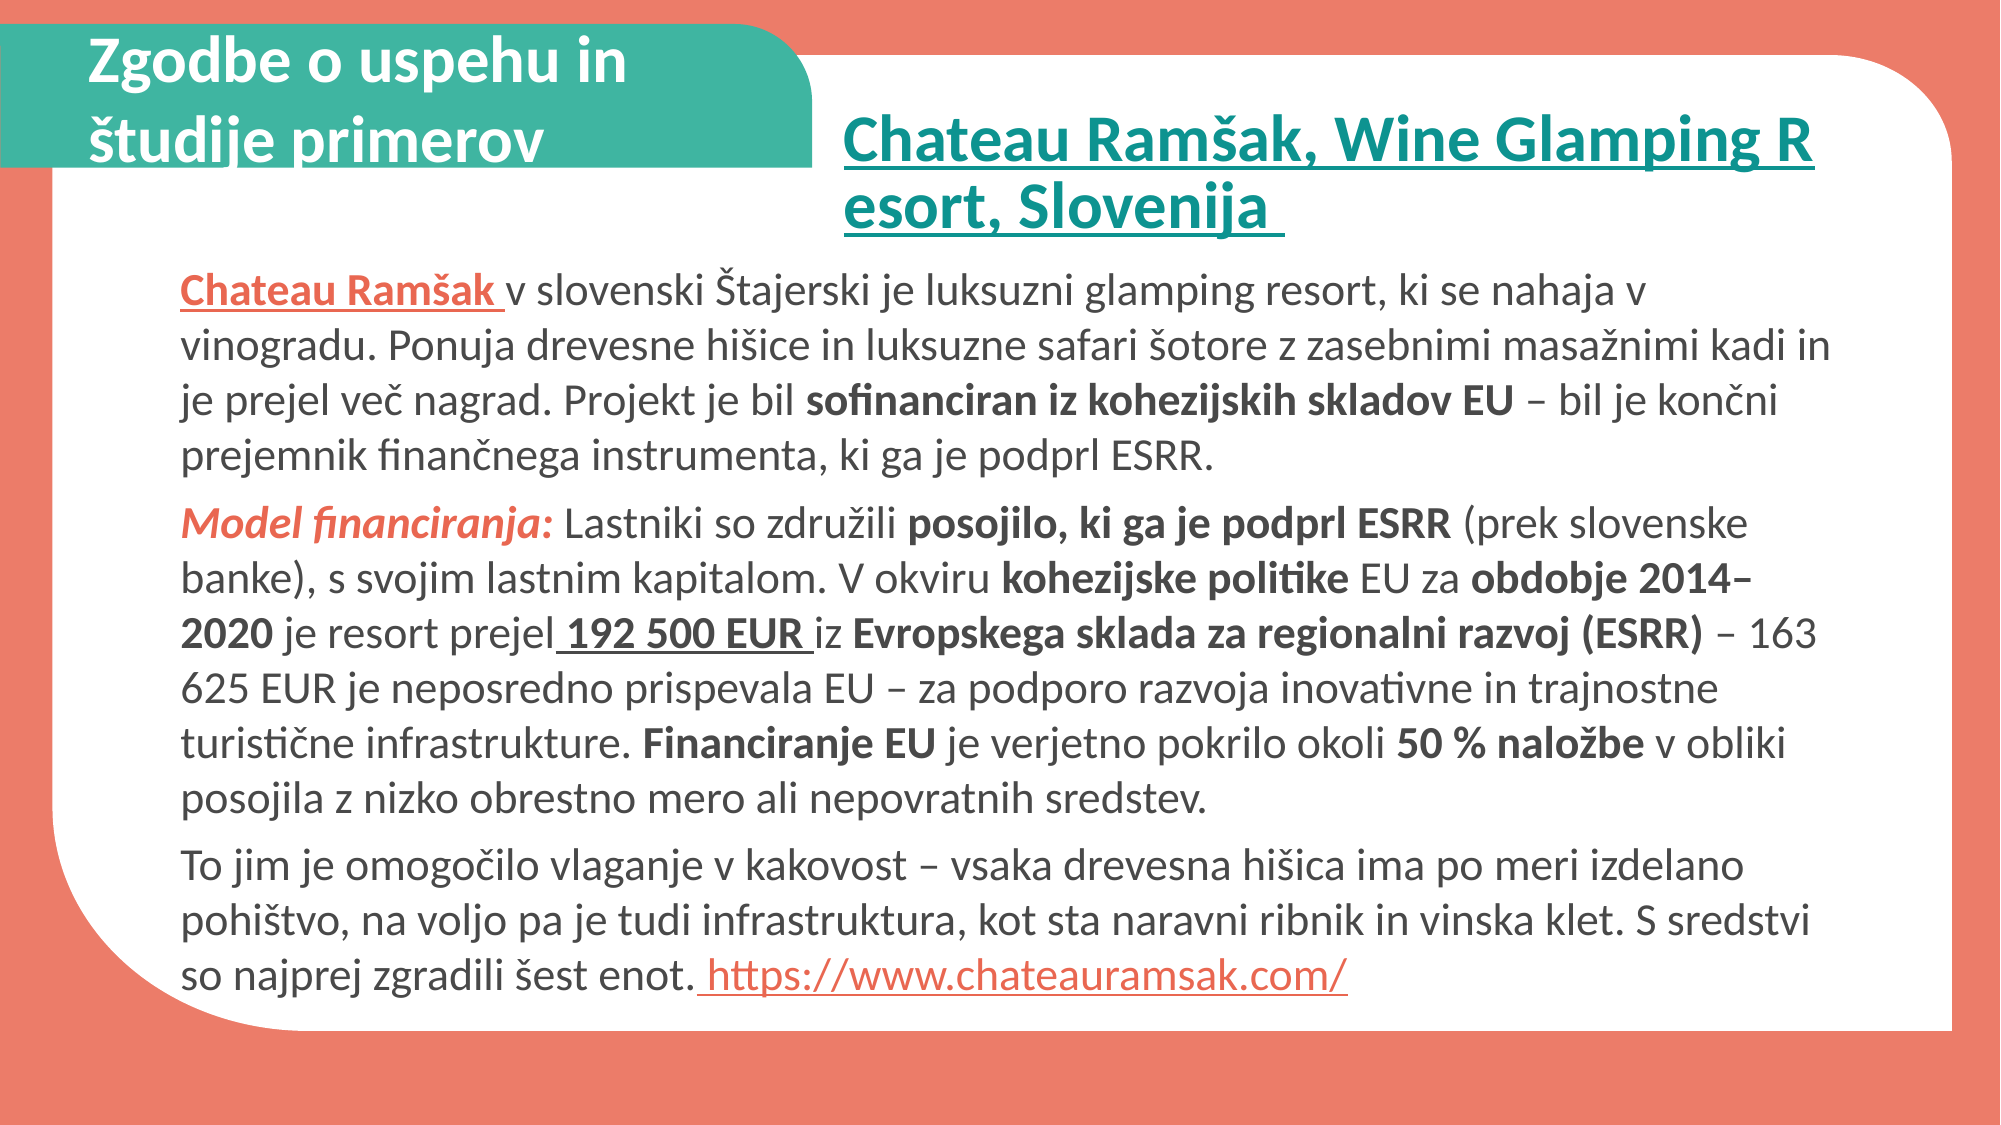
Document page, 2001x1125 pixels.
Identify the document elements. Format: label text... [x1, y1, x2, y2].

text_box Chateau Ramšak, Wine Glamping Resort, Slovenija [828, 87, 1832, 183]
text_box Zgodbe o uspehu in študije primerov [73, 36, 724, 155]
list Chateau Ramšak v slovenski Štajerski je luksuzni glamping resort, ki se nahaja v vinogradu. Ponuja drevesne hišice in luksuzne safari šotore z zasebnimi masažnimi kadi in je prejel več nagrad. Projekt je bil sofinanciran iz kohezijskih skladov EU – bil je končni prejemnik finančnega instrumenta, ki ga je podprl ESRR. Model financiranja: Lastniki so združili posojilo, ki ga je podprl ESRR (prek slovenske banke), s svojim lastnim kapitalom. V okviru kohezijske politike EU za obdobje 2014–2020 je resort prejel 192 500 EUR iz Evropskega sklada za regionalni razvoj (ESRR) – 163 625 EUR je neposredno prispevala EU – za podporo razvoja inovativne in trajnostne turistične infrastrukture. Financiranje EU je verjetno pokrilo okoli 50 % naložbe v obliki posojila z nizko obrestno mero ali nepovratnih sredstev. To jim je omogočilo vlaganje v kakovost – vsaka drevesna hišica ima po meri izdelano pohištvo, na voljo pa je tudi infrastruktura, kot sta naravni ribnik in vinska klet. S sredstvi so najprej zgradili šest enot. https://www.chateauramsak.com/ [165, 252, 1857, 616]
text_box [0, 23, 813, 168]
